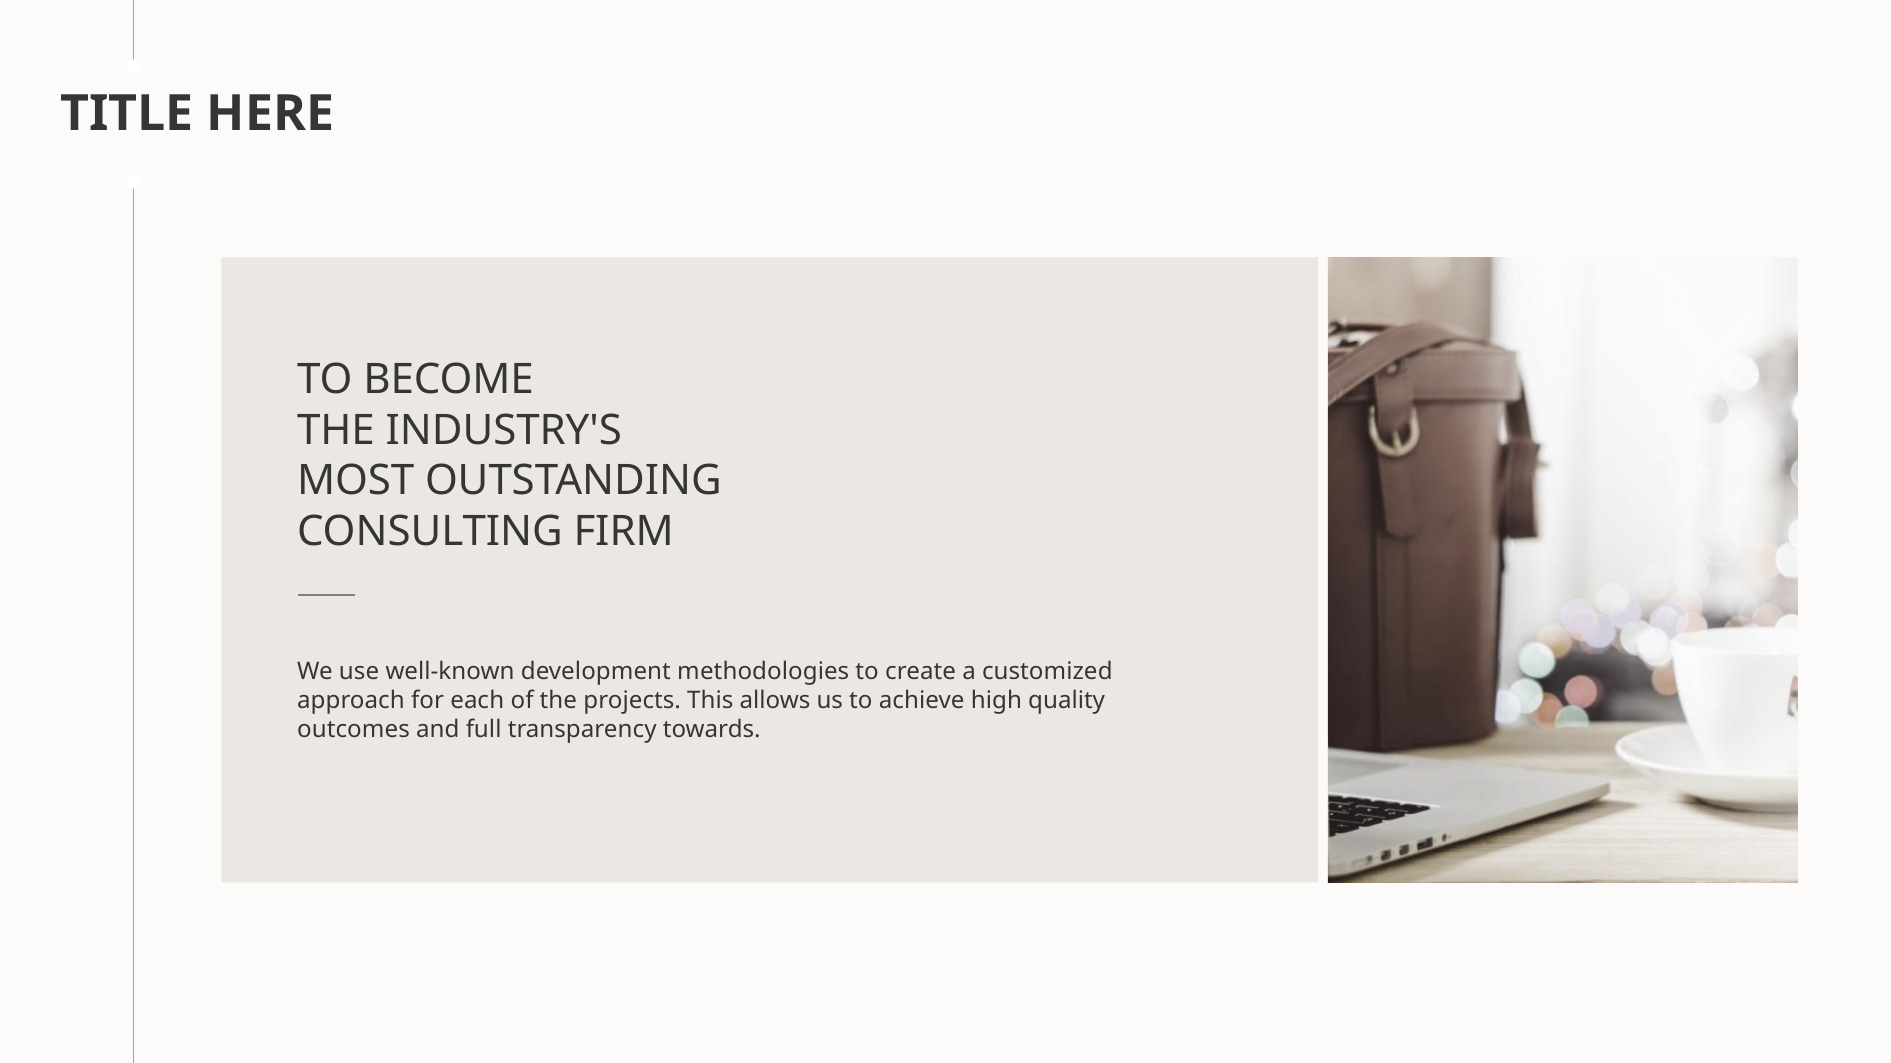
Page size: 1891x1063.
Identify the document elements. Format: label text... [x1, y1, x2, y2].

text_box [1326, 255, 1800, 885]
text_box [219, 255, 1320, 885]
text_box TO BECOME THE INDUSTRY'S MOST OUTSTANDING CONSULTING FIRM [282, 344, 815, 561]
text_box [125, 0, 141, 74]
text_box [125, 174, 141, 1063]
text_box TITLE HERE [45, 73, 398, 148]
text_box We use well-known development methodologies to create a customized approach for each of the projects. This allows us to achieve high quality outcomes and full transparency towards. [282, 647, 1192, 750]
